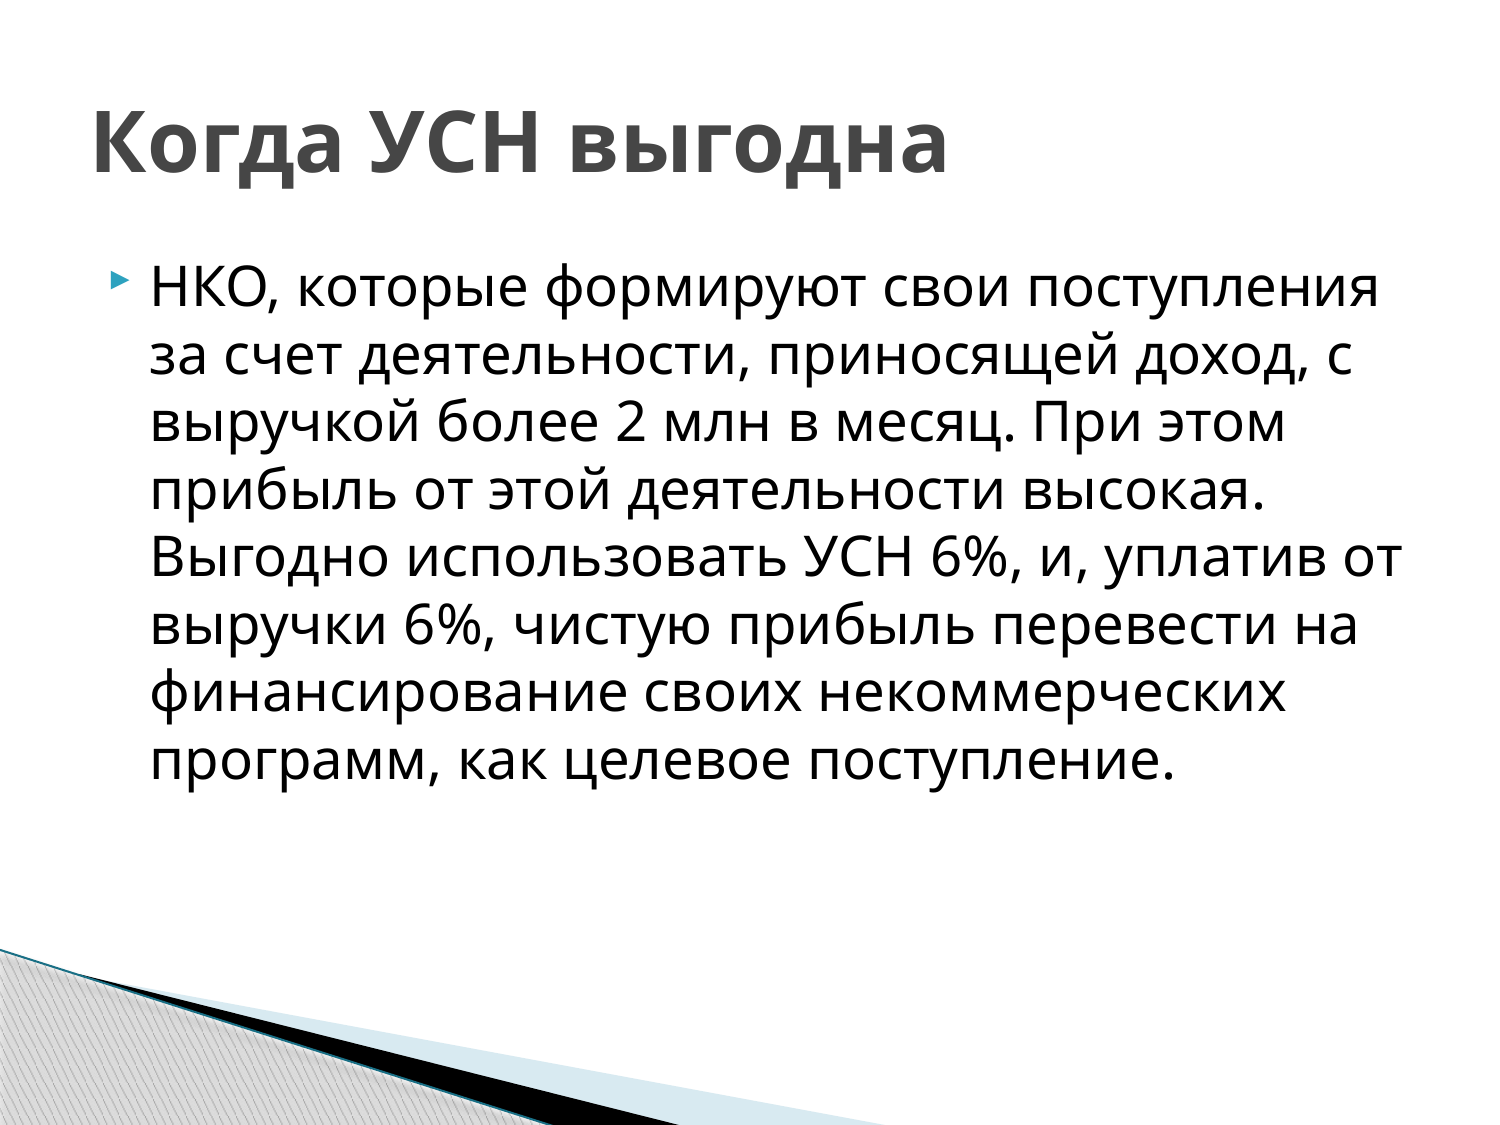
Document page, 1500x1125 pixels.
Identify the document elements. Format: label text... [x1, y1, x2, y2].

title Когда УСН выгодна [75, 45, 1425, 233]
list НКО, которые формируют свои поступления за счет деятельности, приносящей доход, с выручкой более 2 млн в месяц. При этом прибыль от этой деятельности высокая. Выгодно использовать УСН 6%, и, уплатив от выручки 6%, чистую прибыль перевести на финансирование своих некоммерческих программ, как целевое поступление. [75, 243, 1425, 986]
